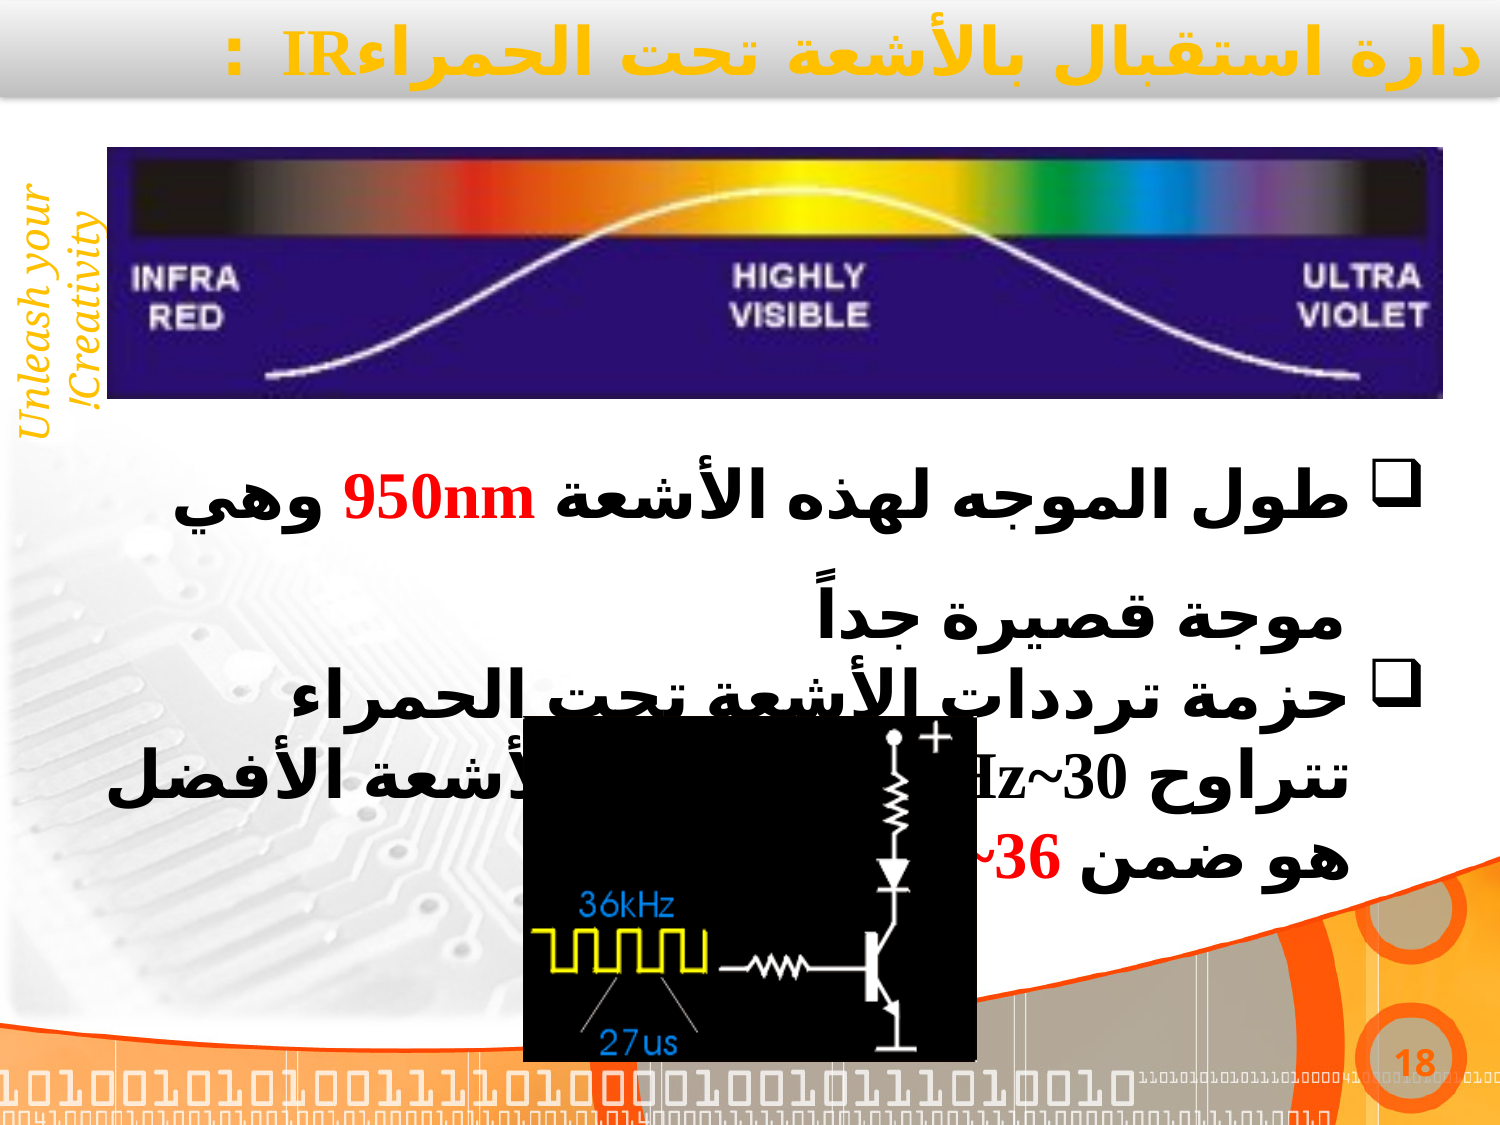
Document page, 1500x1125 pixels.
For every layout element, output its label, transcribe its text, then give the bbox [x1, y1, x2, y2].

text_box Unleash your Creativity! [0, 125, 59, 396]
slide_number 18 [1358, 1031, 1471, 1091]
text_box دارة استقبال بالأشعة تحت الحمراءIR : [0, 1, 1500, 97]
text_box طول الموجه لهذه الأشعة 950nm وهي موجة قصيرة جداً حزمة ترددات الأشعة تحت الحمراء تتراوح 30~60KHz ومجال الأشعة الأفضل هو ضمن 36~38KHZ . [733, 405, 1443, 899]
picture [0, 97, 1500, 1125]
